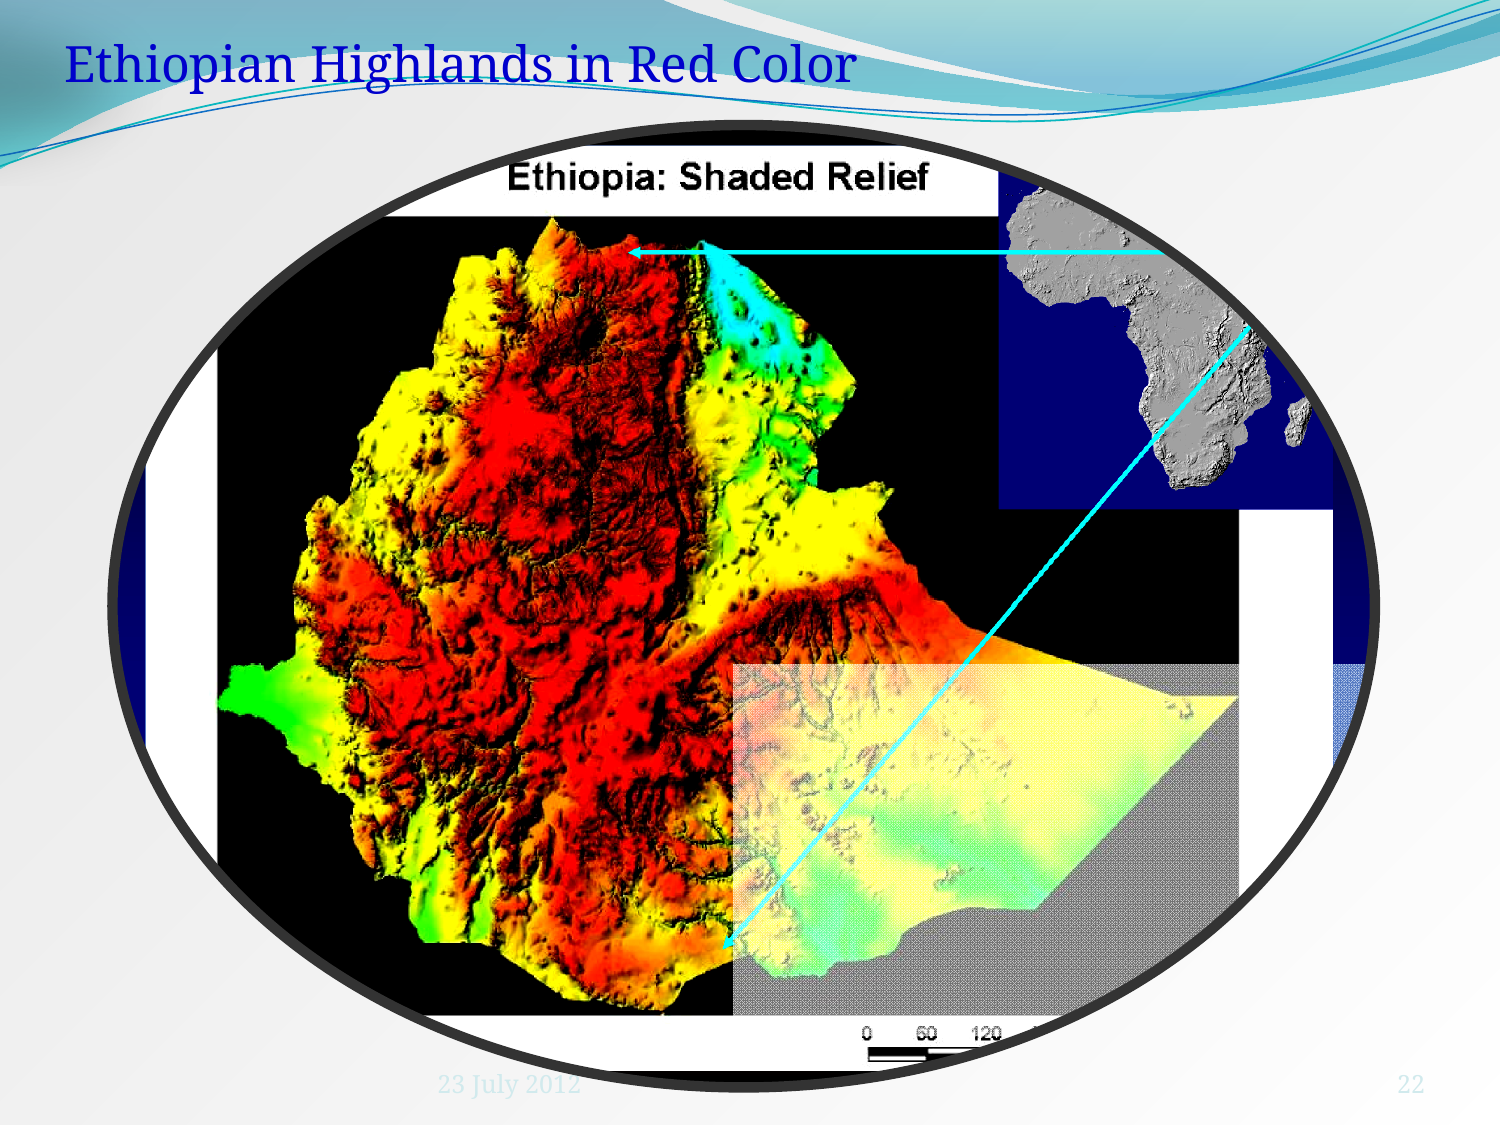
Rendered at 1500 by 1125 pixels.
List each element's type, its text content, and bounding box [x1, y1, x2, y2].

text_box Ethiopian Highlands in Red Color [50, 24, 925, 100]
slide_number 22 [1299, 1042, 1425, 1103]
picture [112, 124, 1376, 1088]
footer 23 July 2012 [437, 1099, 988, 1103]
